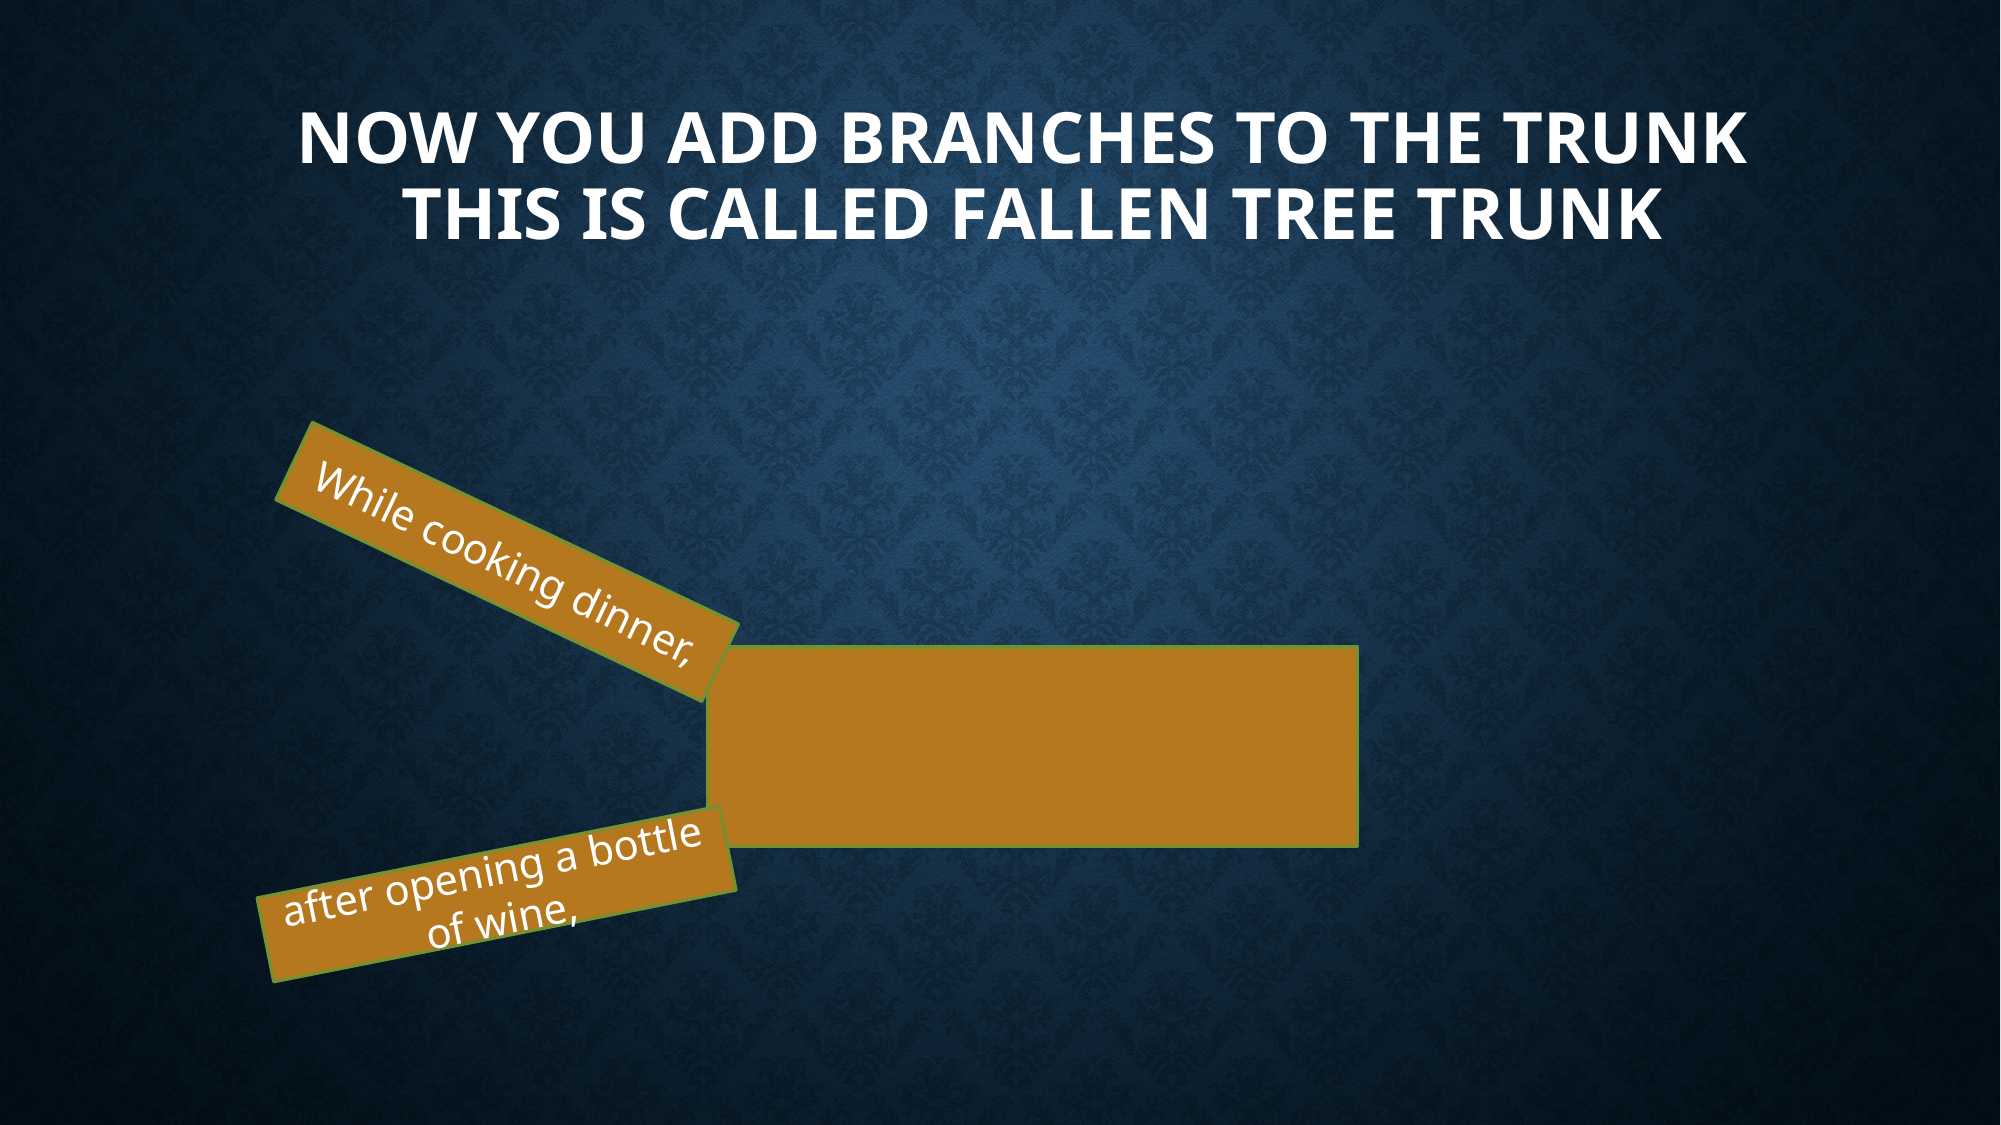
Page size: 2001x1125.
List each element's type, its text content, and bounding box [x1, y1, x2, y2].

text_box the teacher quietly called his mom. [706, 645, 1359, 848]
title Now you add branches to the trunk This is called Fallen Tree Trunk [182, 69, 1882, 288]
text_box While cooking dinner, [274, 420, 740, 703]
text_box after opening a bottle of wine, [255, 804, 738, 984]
